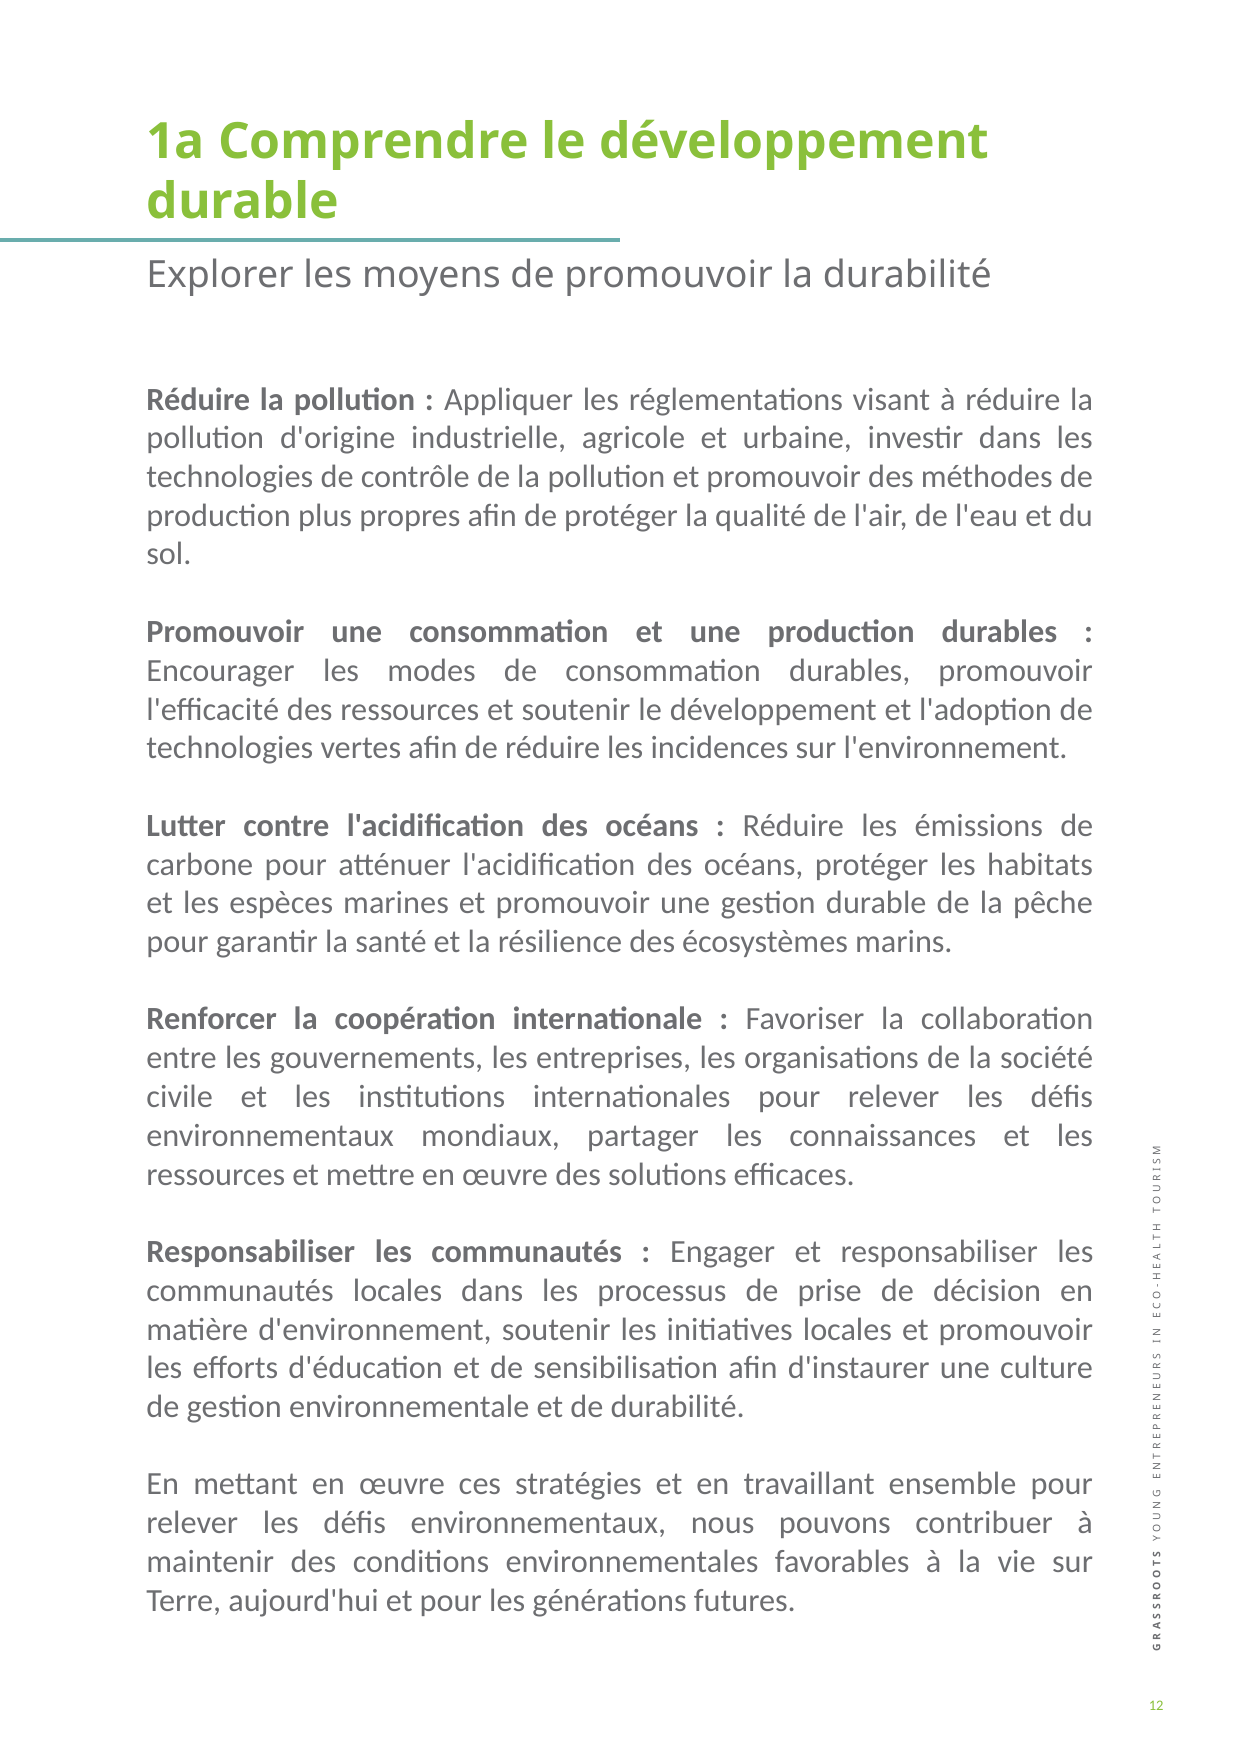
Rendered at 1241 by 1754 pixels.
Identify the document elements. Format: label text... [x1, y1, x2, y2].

list Réduire la pollution : Appliquer les réglementations visant à réduire la pollution d'origine industrielle, agricole et urbaine, investir dans les technologies de contrôle de la pollution et promouvoir des méthodes de production plus propres afin de protéger la qualité de l'air, de l'eau et du sol. Promouvoir une consommation et une production durables : Encourager les modes de consommation durables, promouvoir l'efficacité des ressources et soutenir le développement et l'adoption de technologies vertes afin de réduire les incidences sur l'environnement. Lutter contre l'acidification des océans : Réduire les émissions de carbone pour atténuer l'acidification des océans, protéger les habitats et les espèces marines et promouvoir une gestion durable de la pêche pour garantir la santé et la résilience des écosystèmes marins. Renforcer la coopération internationale : Favoriser la collaboration entre les gouvernements, les entreprises, les organisations de la société civile et les institutions internationales pour relever les défis environnementaux mondiaux, partager les connaissances et les ressources et mettre en œuvre des solutions efficaces. Responsabiliser les communautés : Engager et responsabiliser les communautés locales dans les processus de prise de décision en matière d'environnement, soutenir les initiatives locales et promouvoir les efforts d'éducation et de sensibilisation afin d'instaurer une culture de gestion environnementale et de durabilité. En mettant en œuvre ces stratégies et en travaillant ensemble pour relever les défis environnementaux, nous pouvons contribuer à maintenir des conditions environnementales favorables à la vie sur Terre, aujourd'hui et pour les générations futures. [131, 371, 1109, 1585]
list 1a Comprendre le développement durable [131, 100, 1109, 210]
slide_number 12 [1125, 1666, 1187, 1743]
list Explorer les moyens de promouvoir la durabilité [131, 242, 1109, 371]
text_box [0, 1359, 542, 1754]
